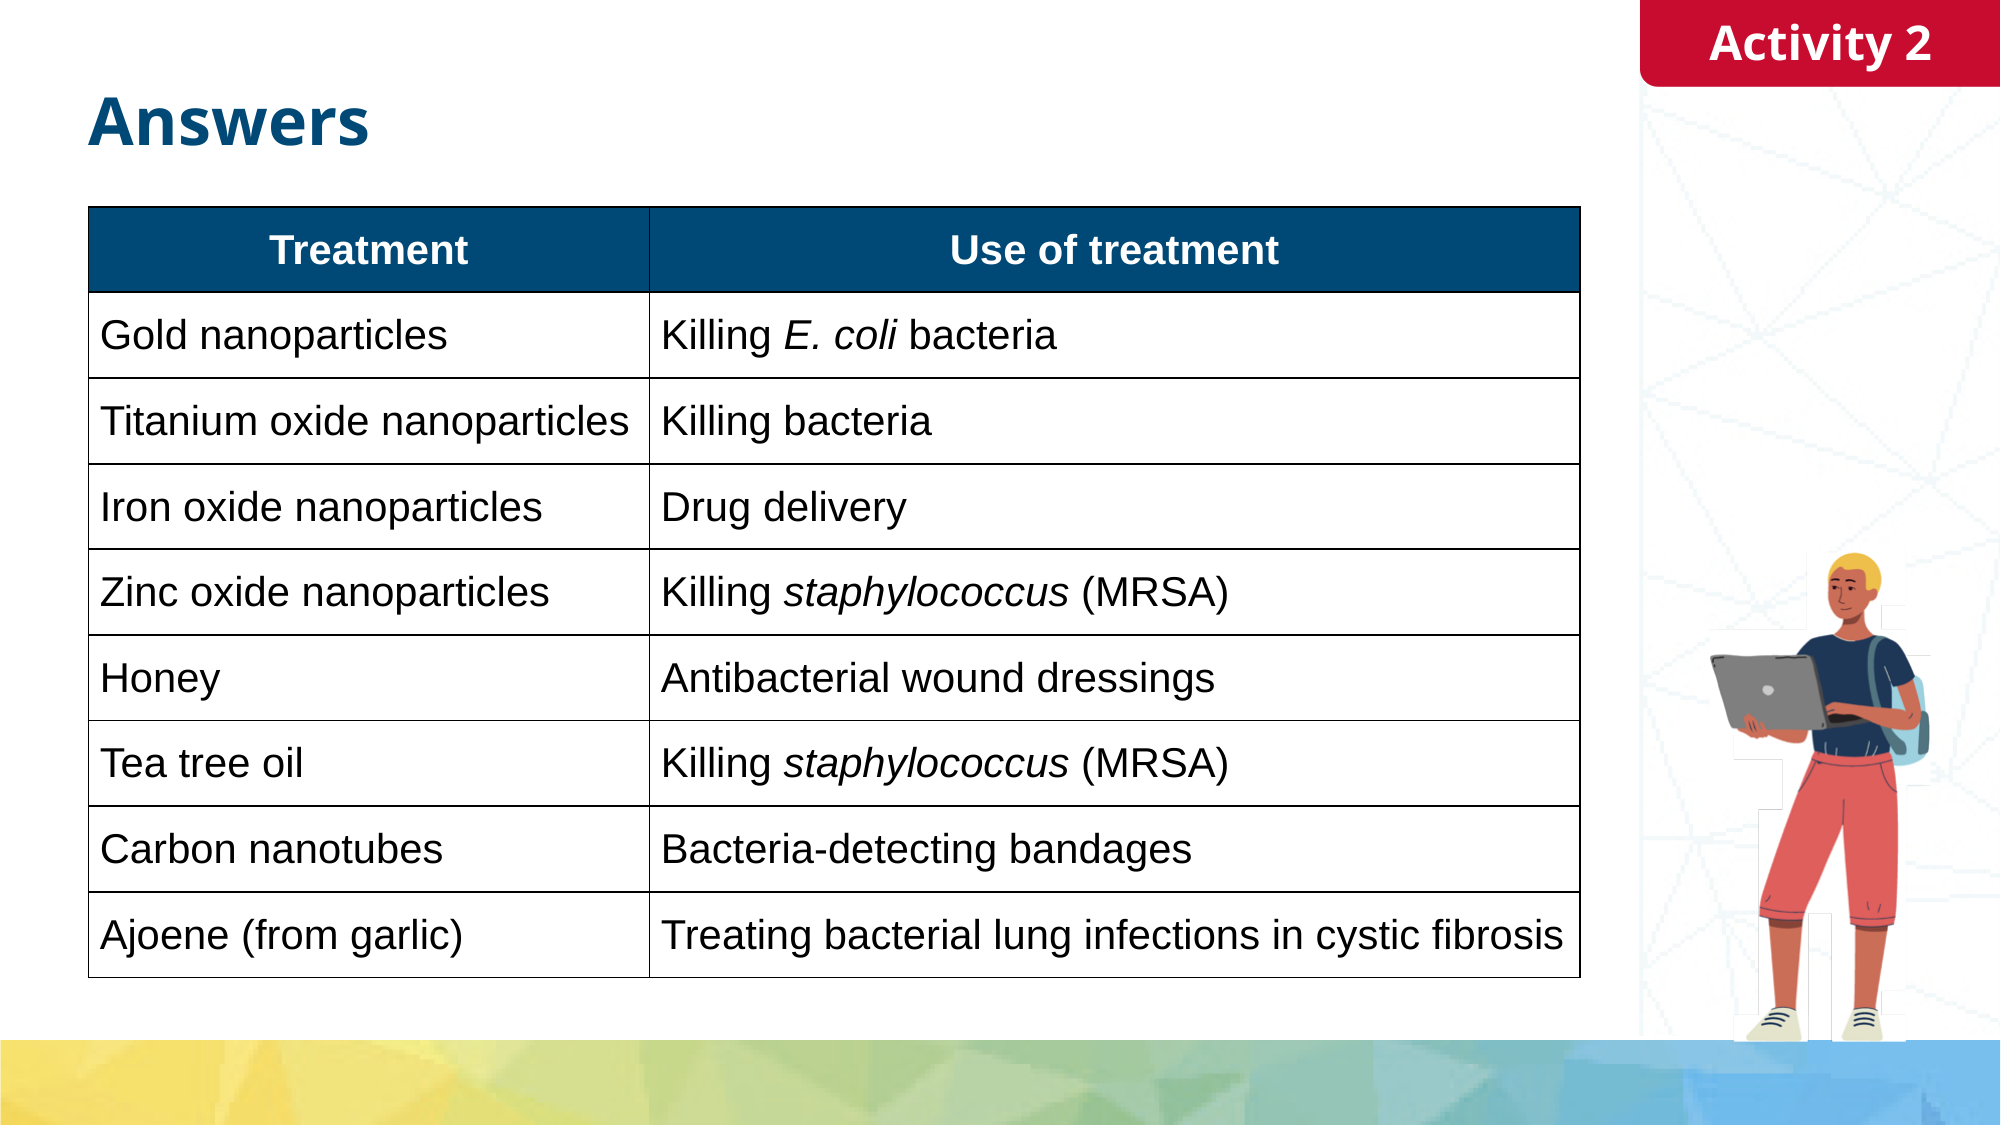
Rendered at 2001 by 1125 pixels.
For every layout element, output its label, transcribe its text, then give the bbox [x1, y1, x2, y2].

table_cell Ajoene (from garlic) [89, 893, 649, 977]
table_cell Iron oxide nanoparticles [89, 465, 649, 548]
title Answers [88, 88, 1565, 161]
table_cell Tea tree oil [89, 721, 649, 805]
table_cell Killing staphylococcus (MRSA) [650, 550, 1579, 634]
picture [0, 0, 2001, 1125]
table_header Use of treatment [650, 208, 1579, 291]
table_cell Gold nanoparticles [89, 293, 649, 377]
table_cell Titanium oxide nanoparticles [89, 379, 649, 463]
table_cell Bacteria-detecting bandages [650, 807, 1579, 891]
table_cell Carbon nanotubes [89, 807, 649, 891]
table_cell Zinc oxide nanoparticles [89, 550, 649, 634]
table_cell Killing staphylococcus (MRSA) [650, 721, 1579, 805]
table_cell Killing bacteria [650, 379, 1579, 463]
table_cell Honey [89, 636, 649, 720]
table_cell Drug delivery [650, 465, 1579, 548]
table_cell Antibacterial wound dressings [650, 636, 1579, 720]
table_cell Treating bacterial lung infections in cystic fibrosis [650, 893, 1579, 977]
table_cell Killing E. coli bacteria [650, 293, 1579, 377]
table_header Treatment [89, 208, 649, 291]
